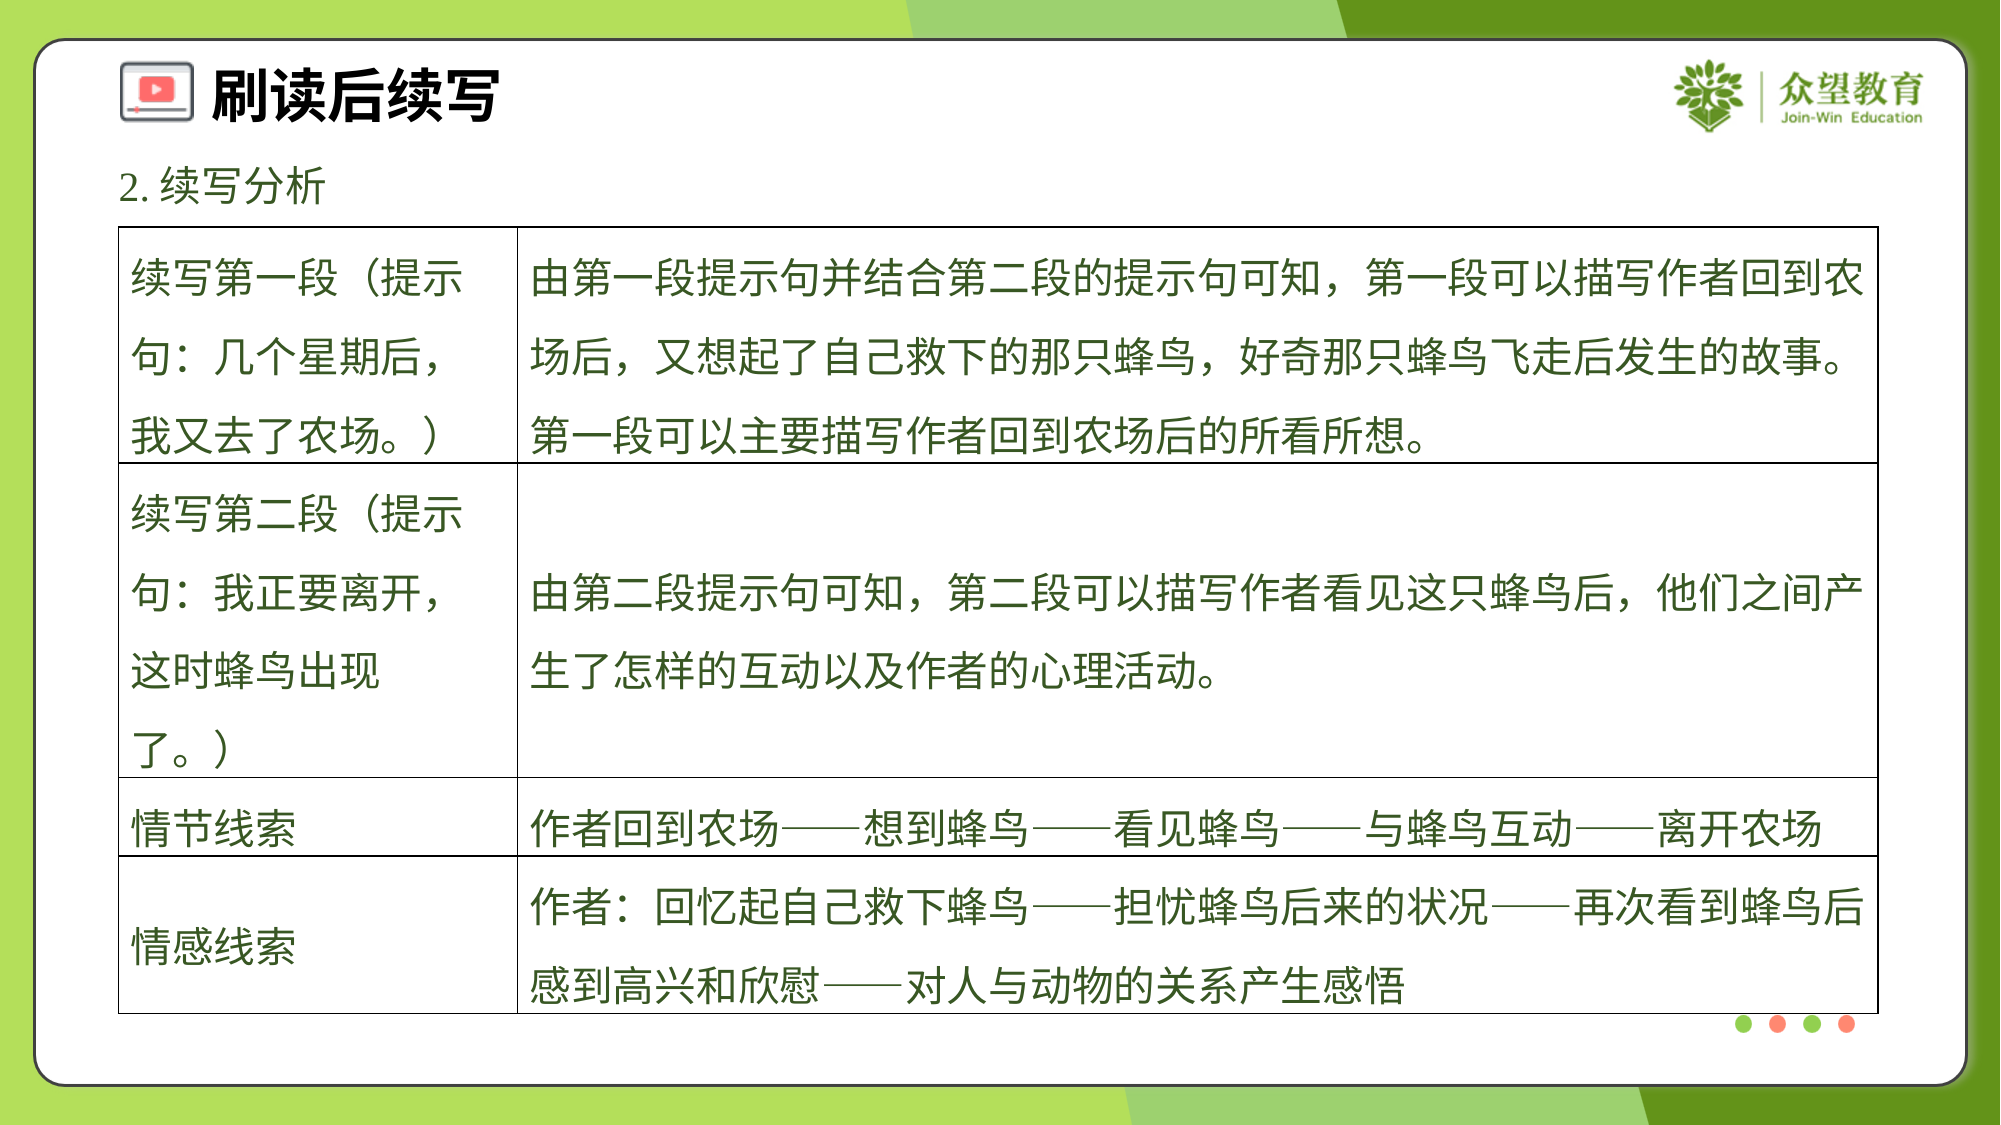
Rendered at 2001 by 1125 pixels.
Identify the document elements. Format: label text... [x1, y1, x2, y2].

picture [0, 0, 2000, 1125]
table_cell 作者回到农场——想到蜂鸟——看见蜂鸟——与蜂鸟互动——离开农场 [518, 778, 1877, 855]
table_cell 情感线索 [119, 857, 517, 1013]
table_cell 由第二段提示句可知，第二段可以描写作者看见这只蜂鸟后，他们之间产生了怎样的互动以及作者的心理活动。 [518, 464, 1877, 777]
table_cell 作者：回忆起自己救下蜂鸟——担忧蜂鸟后来的状况——再次看到蜂鸟后感到高兴和欣慰——对人与动物的关系产生感悟 [518, 857, 1877, 1013]
table_header 由第一段提示句并结合第二段的提示句可知，第一段可以描写作者回到农场后，又想起了自己救下的那只蜂鸟，好奇那只蜂鸟飞走后发生的故事。第一段可以主要描写作者回到农场后的所看所想。 [518, 228, 1877, 462]
table_cell 续写第二段（提示句：我正要离开，这时蜂鸟出现了。） [119, 464, 517, 777]
table_header 续写第一段（提示句：几个星期后，我又去了农场。） [119, 228, 517, 462]
text_box 2.续写分析 [118, 147, 1883, 206]
table_cell 情节线索 [119, 778, 517, 855]
